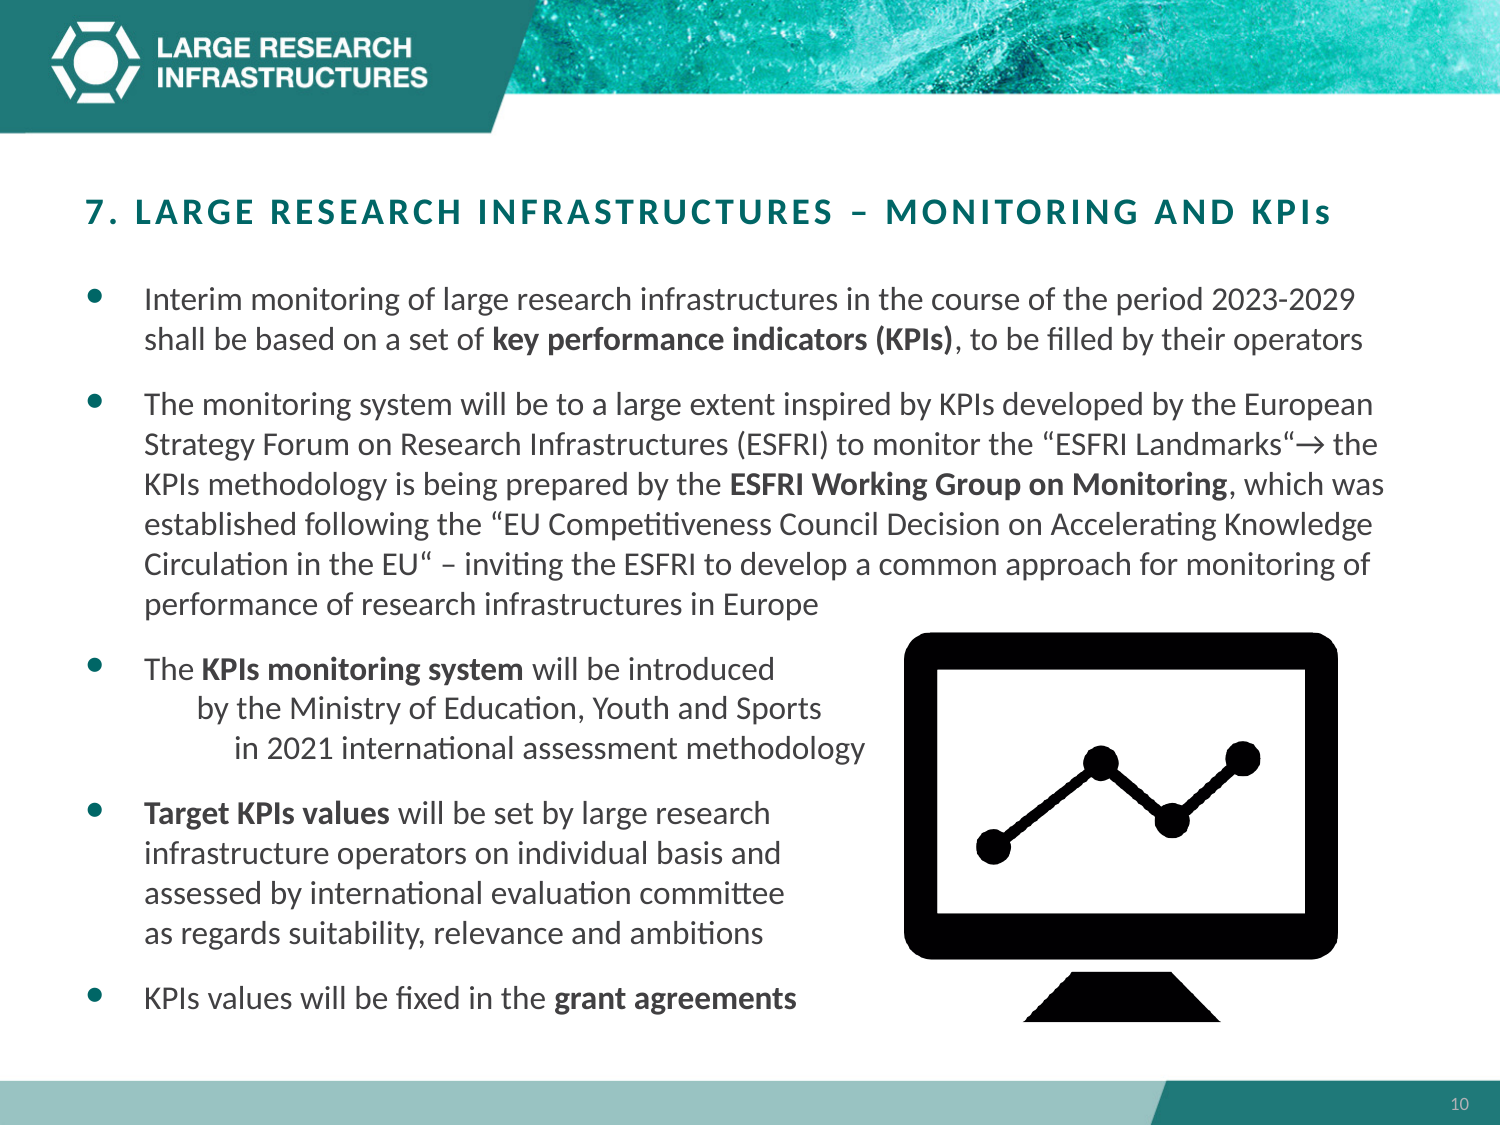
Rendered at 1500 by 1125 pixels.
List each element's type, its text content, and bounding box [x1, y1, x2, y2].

list Interim monitoring of large research infrastructures in the course of the period 2023-2029 shall be based on a set of key performance indicators (KPIs), to be filled by their operators The monitoring system will be to a large extent inspired by KPIs developed by the European Strategy Forum on Research Infrastructures (ESFRI) to monitor the “ESFRI Landmarks“→ the KPIs methodology is being prepared by the ESFRI Working Group on Monitoring, which was established following the “EU Competitiveness Council Decision on Accelerating Knowledge Circulation in the EU“ – inviting the ESFRI to develop a common approach for monitoring of performance of research infrastructures in Europe The KPIs monitoring system will be introduced by the Ministry of Education, Youth and Sports in 2021 international assessment methodology Target KPIs values will be set by large research infrastructure operators on individual basis and assessed by international evaluation committee as regards suitability, relevance and ambitions KPIs values will be fixed in the grant agreements [85, 277, 1392, 1044]
slide_number 10 [1291, 1081, 1485, 1125]
title 7. Large research Infrastructures – monitoring and KPIs [85, 191, 1479, 261]
picture [0, 0, 1500, 1125]
